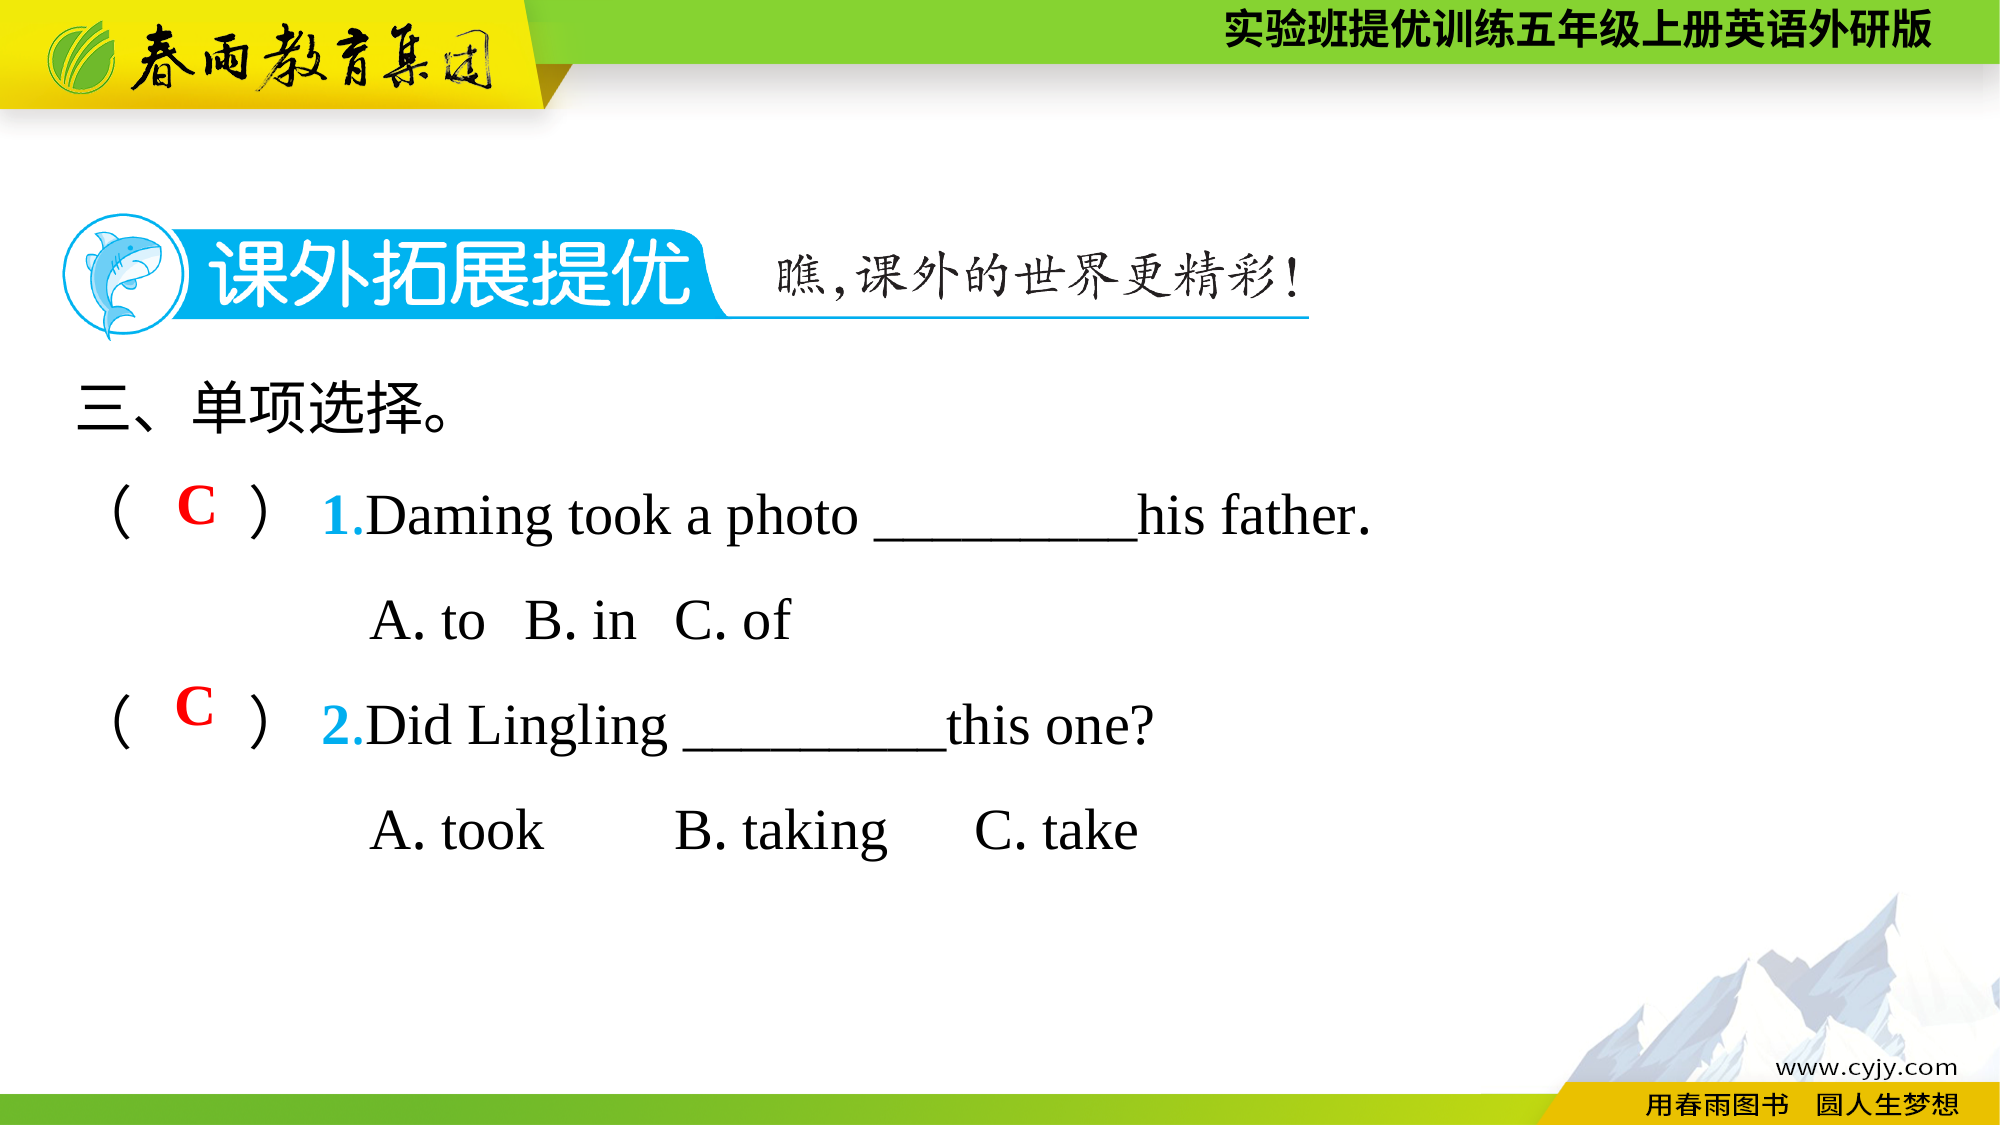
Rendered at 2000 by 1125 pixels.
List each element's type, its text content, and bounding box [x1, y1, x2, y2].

text_box C [159, 660, 232, 745]
text_box C [161, 459, 234, 544]
picture [0, 0, 2000, 1125]
list 三、单项选择。 （ ）1.Daming took a photo _________his father. A. to B. in C. of （ ）2.Did Lingling _________this one? A. took B. taking C. take [59, 329, 1944, 862]
